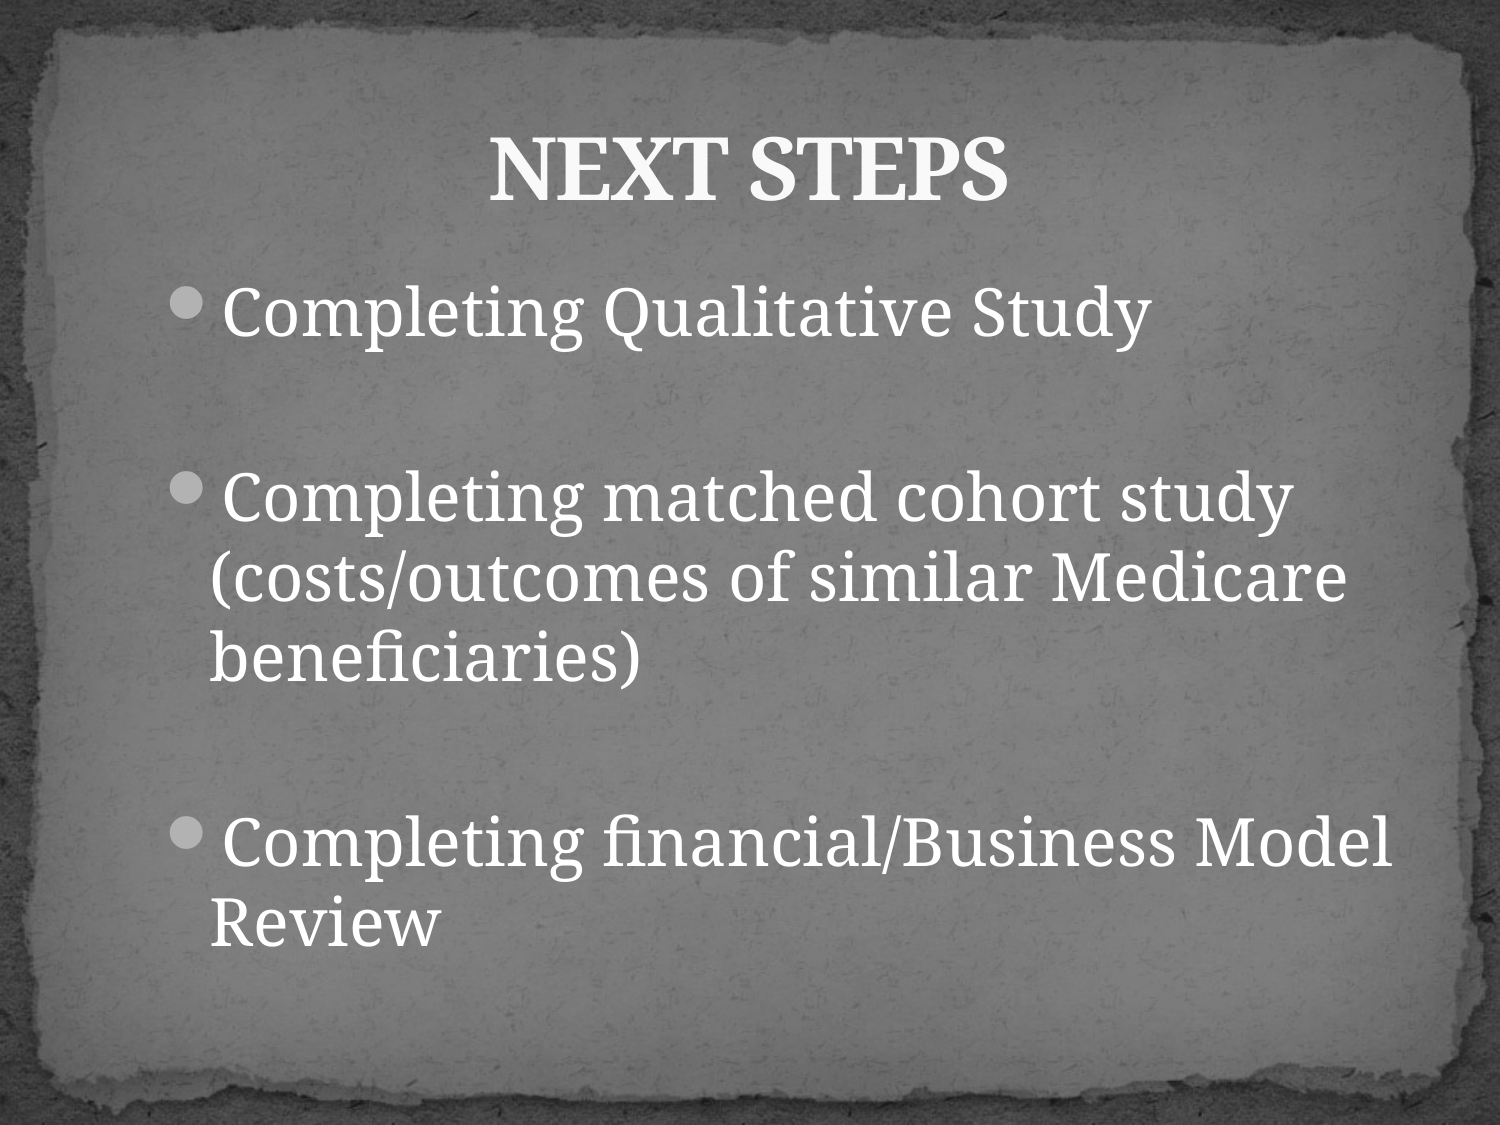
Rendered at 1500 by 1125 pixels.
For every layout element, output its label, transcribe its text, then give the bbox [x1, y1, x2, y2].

list Completing Qualitative Study Completing matched cohort study (costs/outcomes of similar Medicare beneficiaries) Completing financial/Business Model Review [149, 262, 1426, 1125]
title NEXT STEPS [74, 24, 1425, 225]
